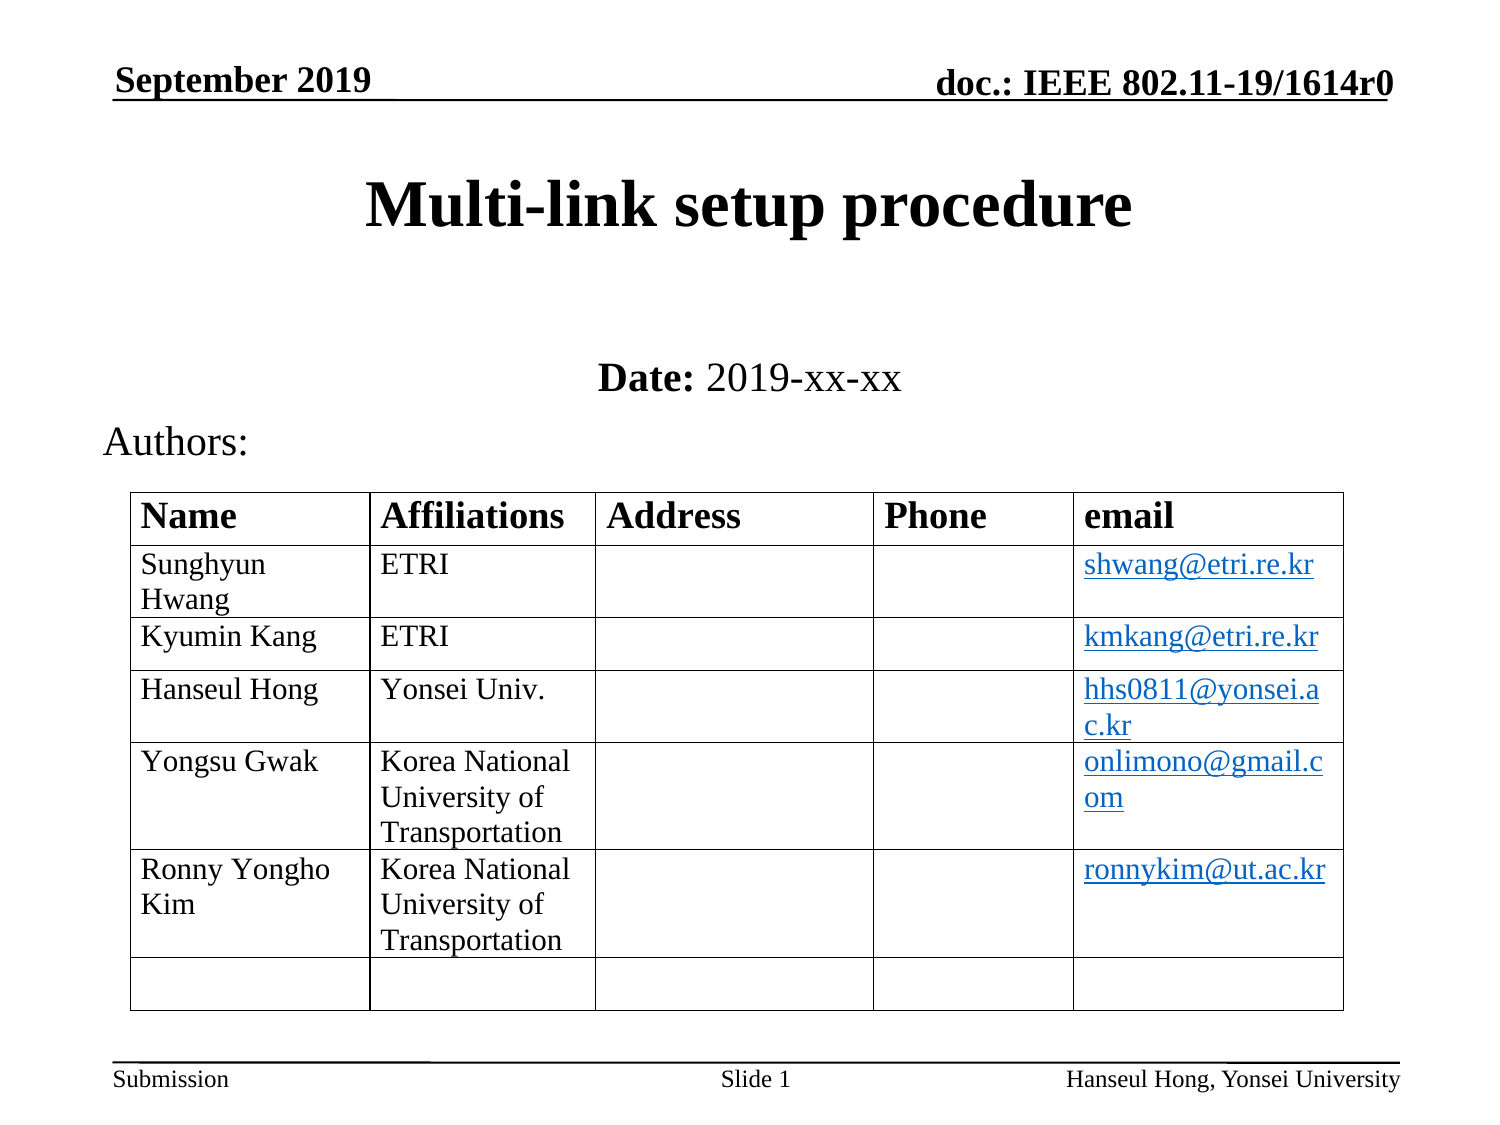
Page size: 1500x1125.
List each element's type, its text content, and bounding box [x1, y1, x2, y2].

text_box Date: 2019-xx-xx [112, 342, 1388, 408]
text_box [115, 491, 1371, 1057]
text_box Multi-link setup procedure [112, 112, 1388, 288]
text_box Authors: [87, 406, 325, 469]
